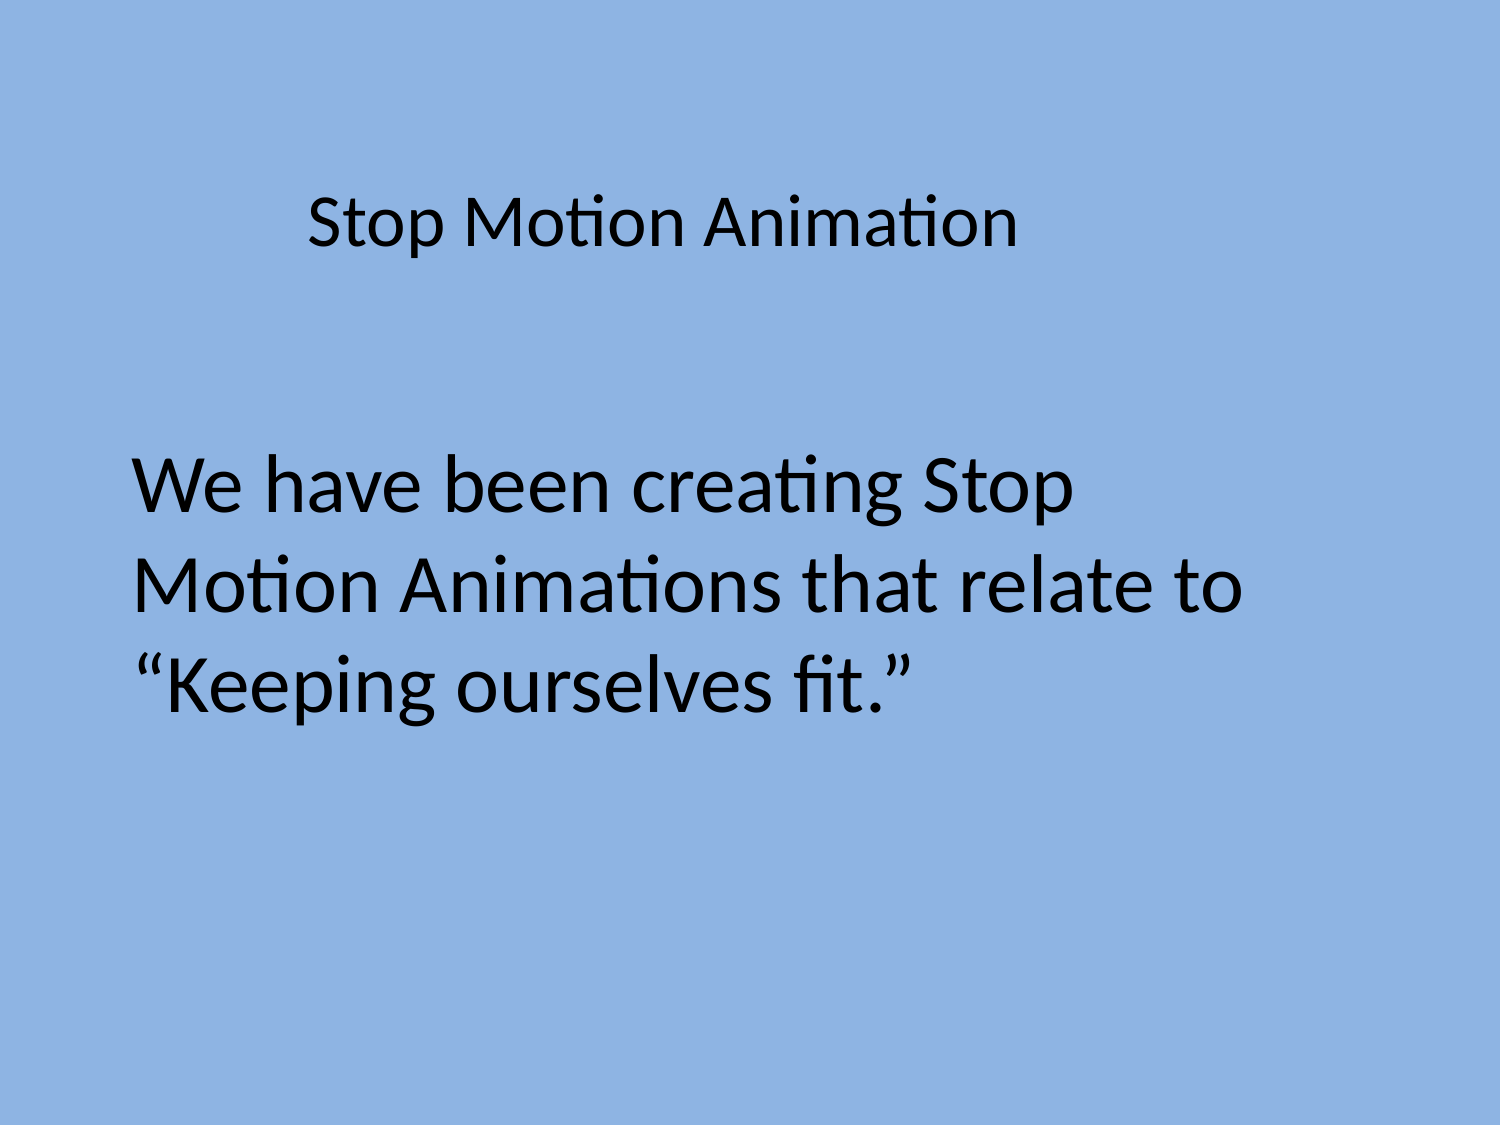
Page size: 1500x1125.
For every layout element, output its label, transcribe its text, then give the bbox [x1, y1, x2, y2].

text_box We have been creating Stop Motion Animations that relate to “Keeping ourselves fit.” [117, 421, 1278, 737]
text_box Stop Motion Animation [292, 163, 1254, 269]
